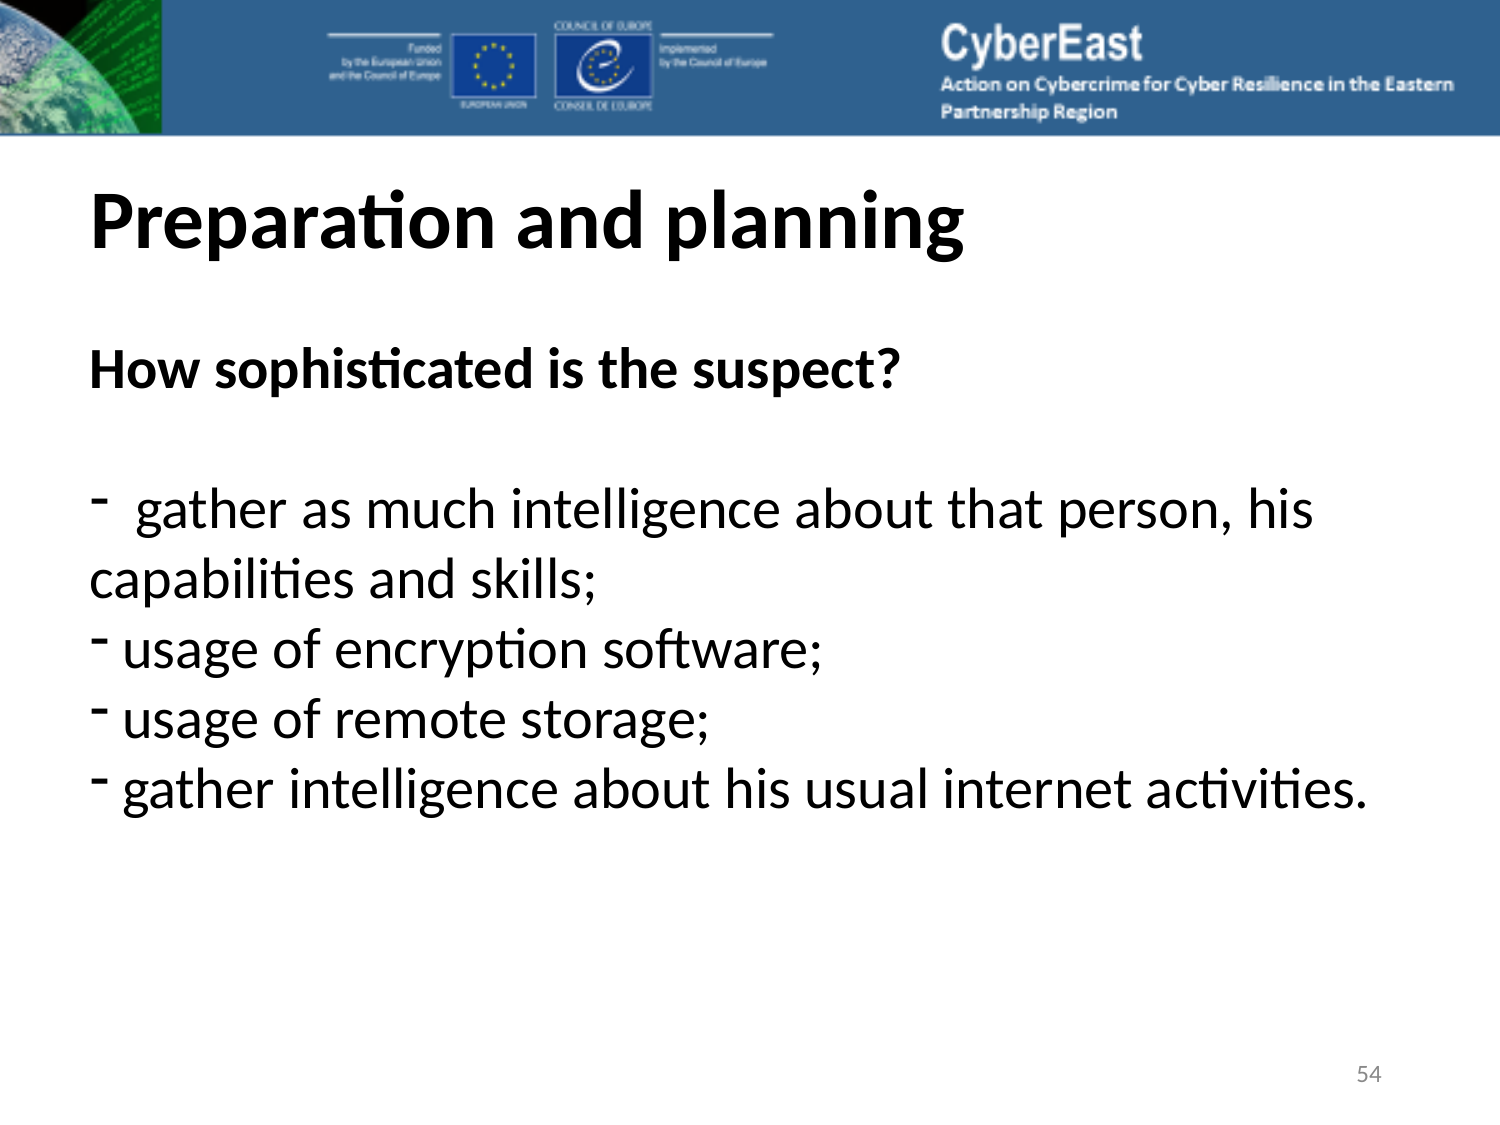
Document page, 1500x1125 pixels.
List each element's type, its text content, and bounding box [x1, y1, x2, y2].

title Preparation and planning [75, 157, 1425, 285]
picture [0, 0, 1500, 1125]
text_box How sophisticated is the suspect? gather as much intelligence about that person, his capabilities and skills; usage of encryption software; usage of remote storage; gather intelligence about his usual internet activities. [75, 322, 1472, 1125]
